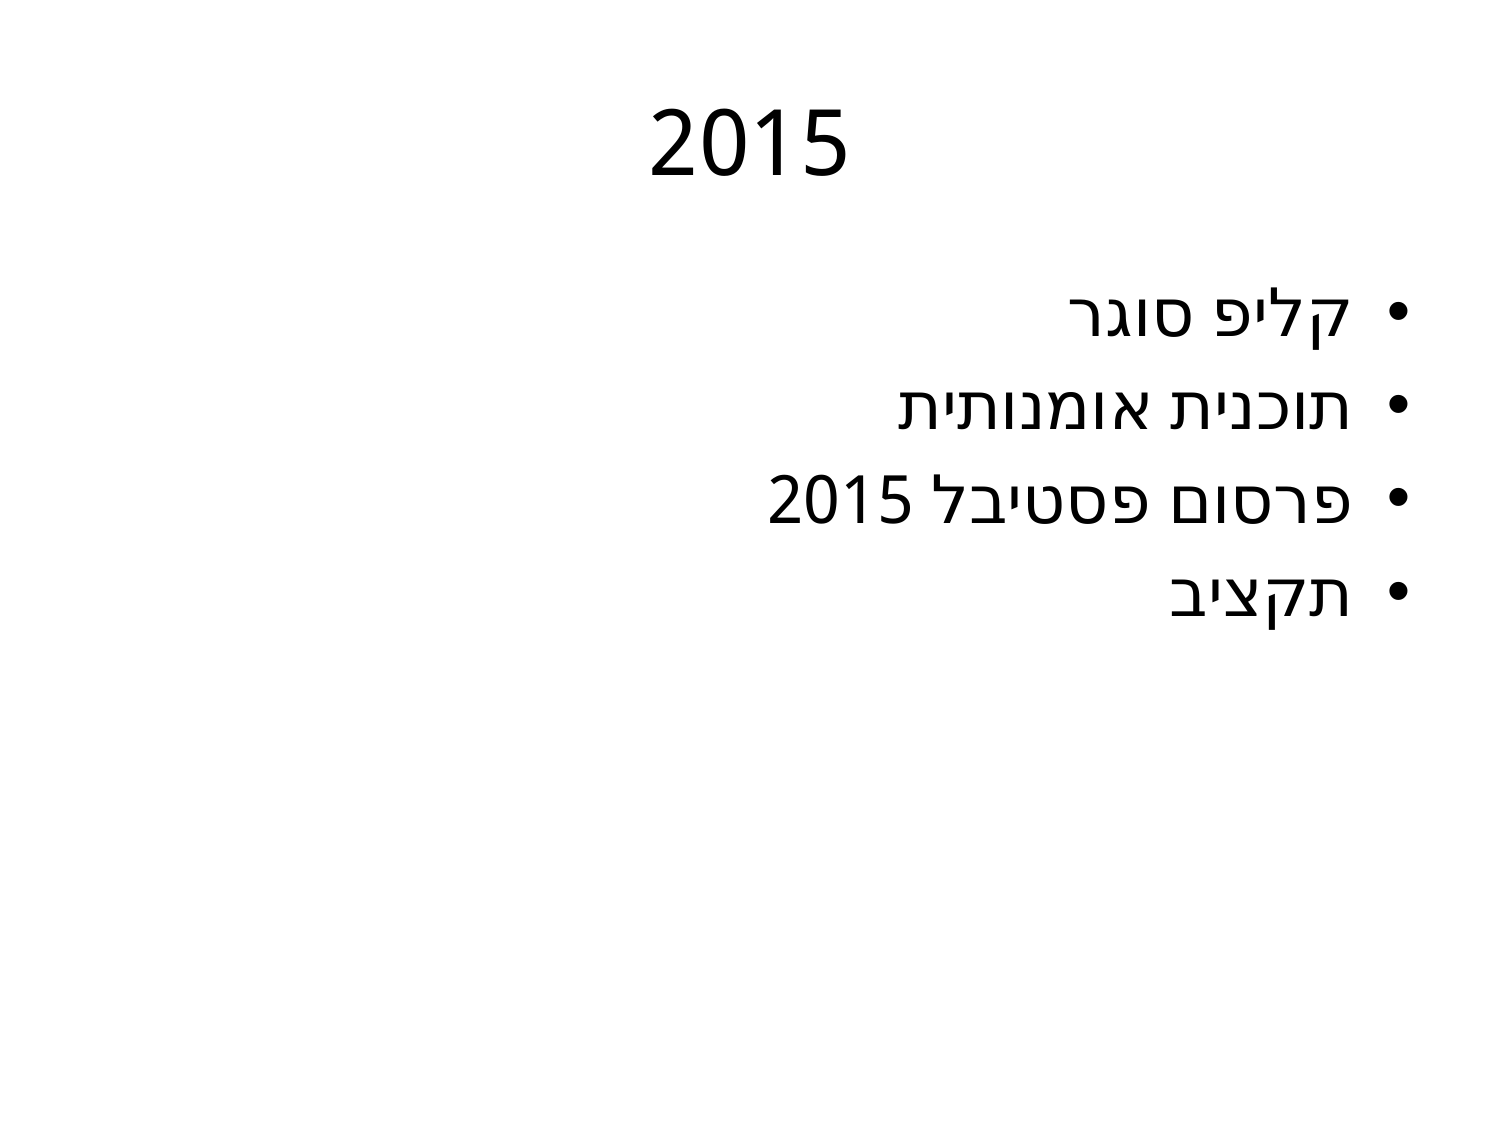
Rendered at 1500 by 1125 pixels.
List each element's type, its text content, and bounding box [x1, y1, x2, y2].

list קליפ סוגר תוכנית אומנותית פרסום פסטיבל 2015 תקציב [75, 262, 1425, 1005]
title 2015 [75, 45, 1425, 233]
